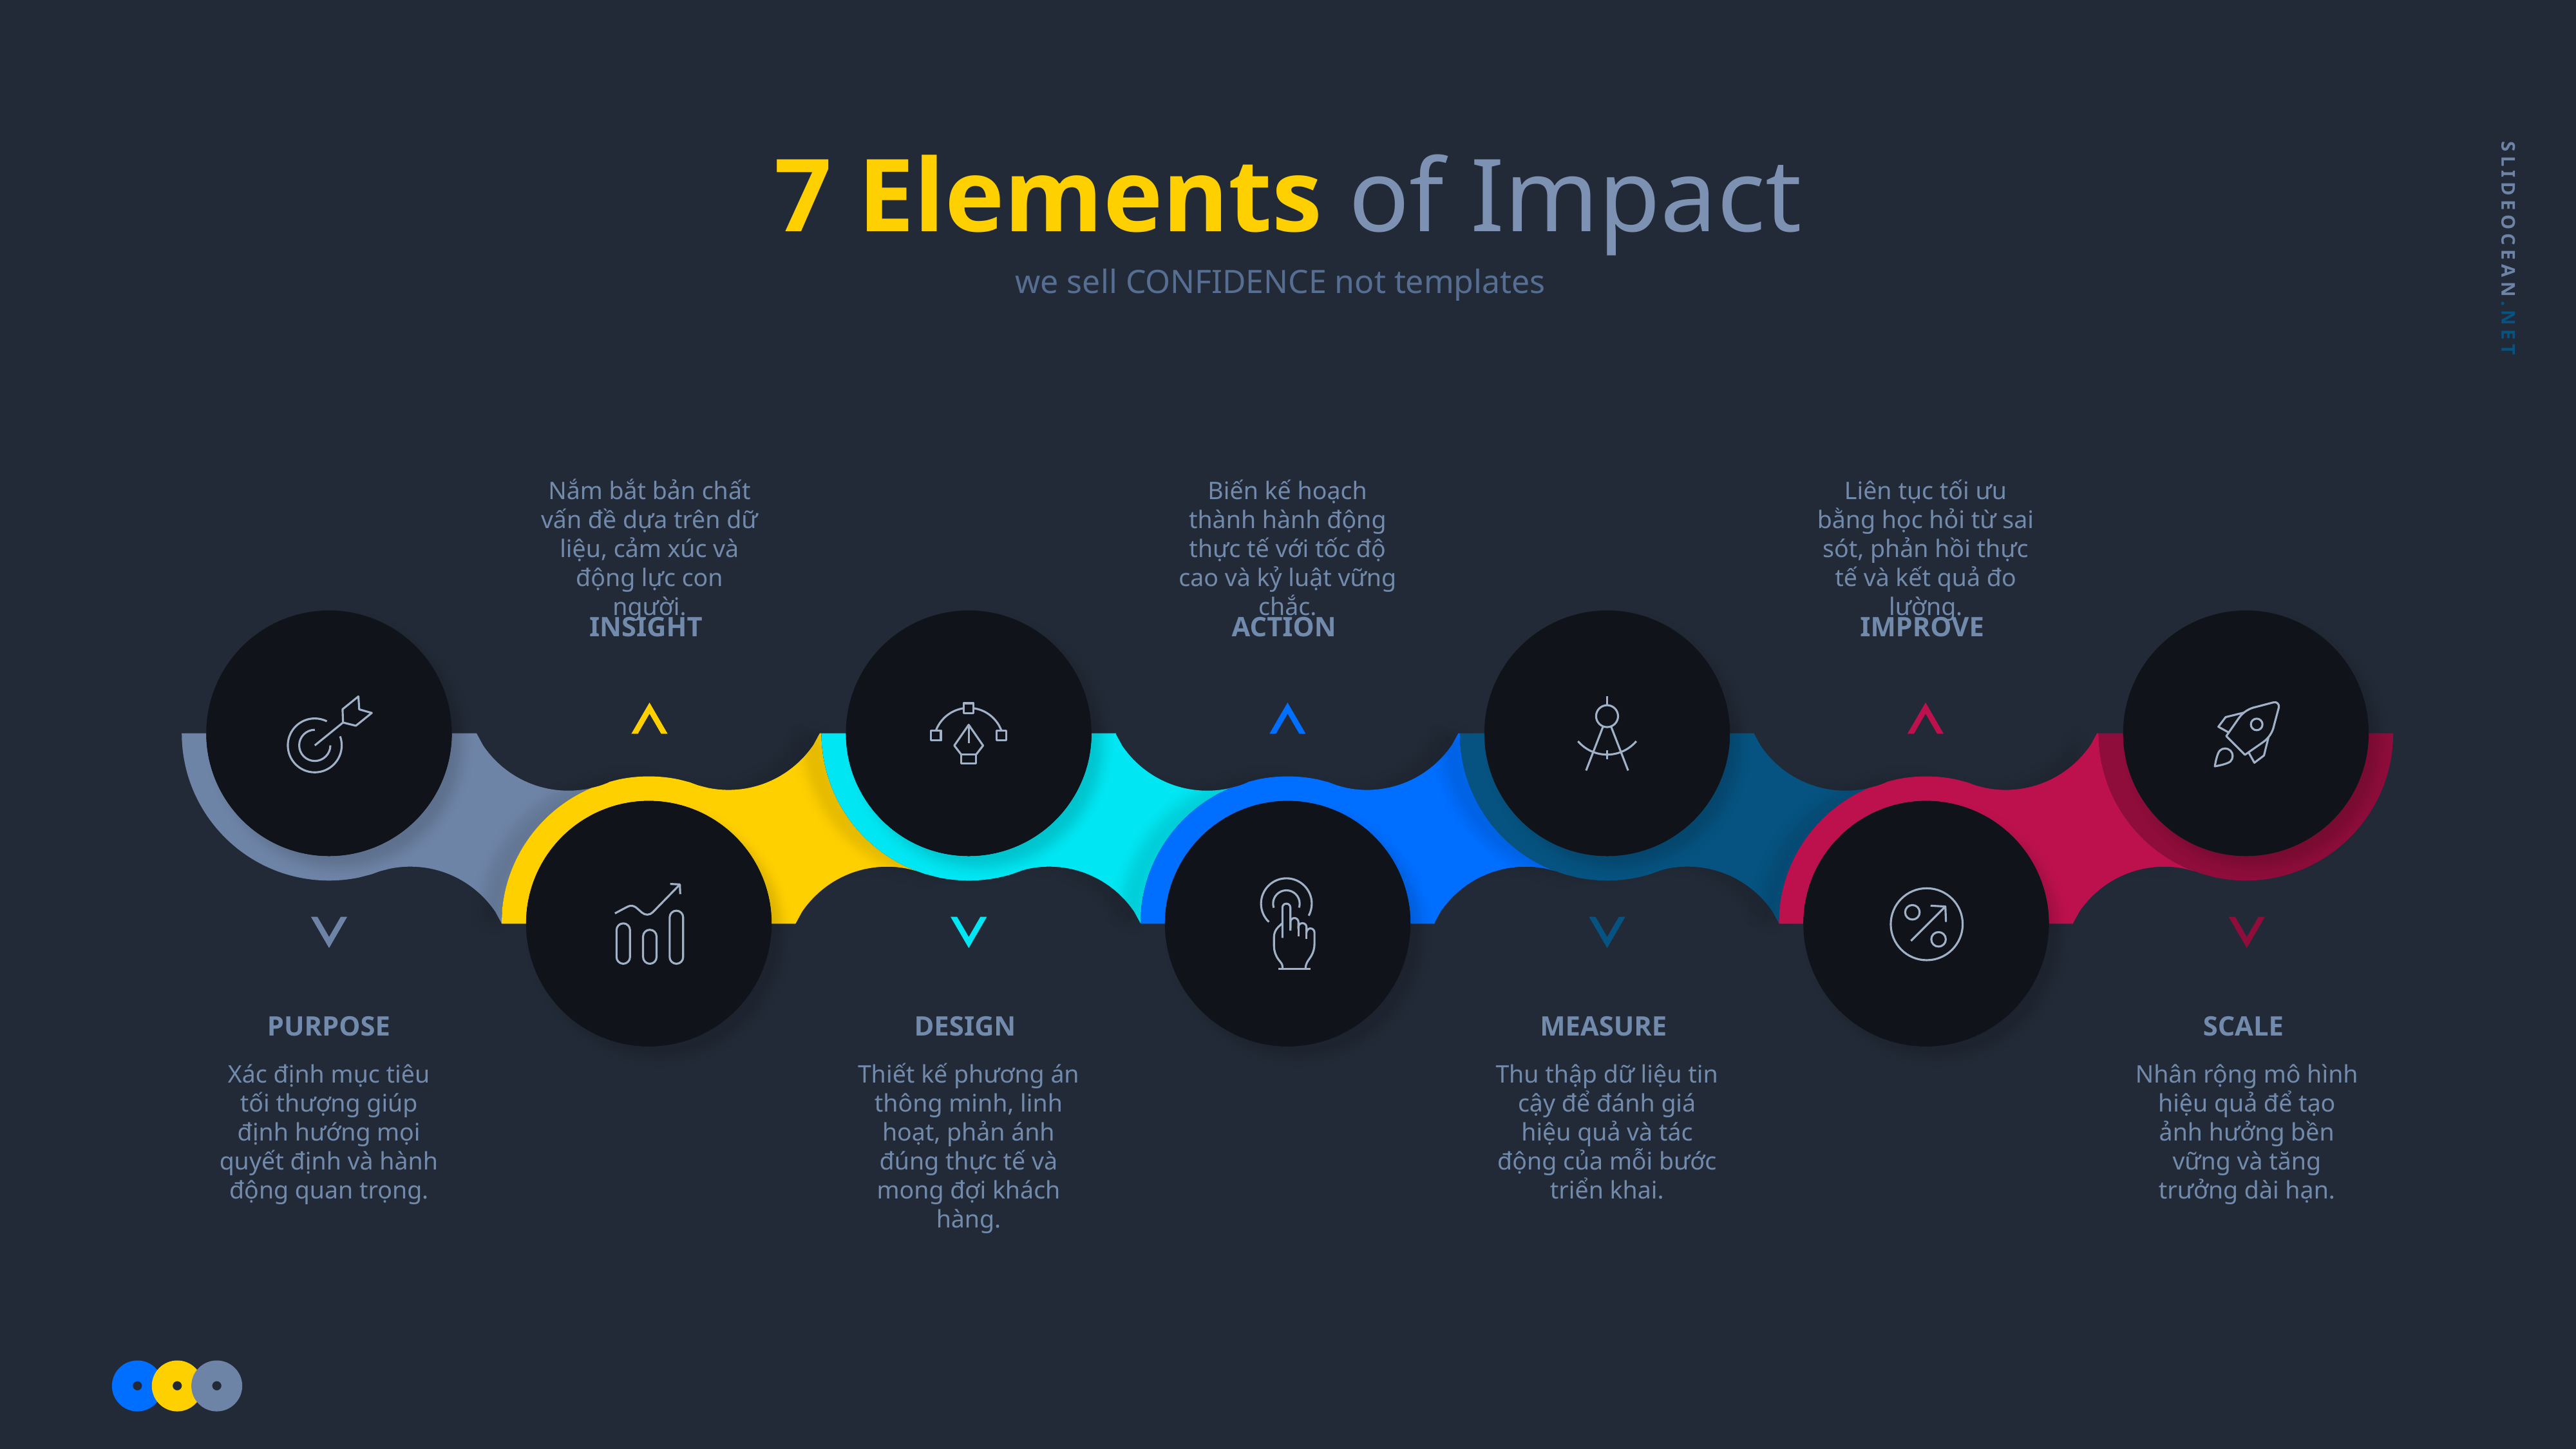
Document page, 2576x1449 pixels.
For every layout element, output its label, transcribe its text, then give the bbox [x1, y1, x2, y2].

text_box [1261, 878, 1315, 969]
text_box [1164, 470, 1411, 647]
text_box [949, 916, 989, 951]
text_box [1164, 800, 1412, 1048]
text_box [1906, 700, 1946, 735]
text_box [629, 700, 670, 735]
text_box [1139, 760, 1517, 925]
text_box [844, 609, 1093, 857]
text_box [931, 703, 1007, 741]
text_box [2098, 732, 2394, 882]
text_box [309, 916, 349, 951]
text_box [616, 923, 630, 964]
text_box [287, 696, 372, 773]
text_box [1890, 888, 1963, 960]
text_box [2218, 702, 2279, 763]
text_box [180, 732, 557, 895]
text_box [669, 911, 683, 964]
text_box [2226, 916, 2267, 951]
text_box [2122, 609, 2370, 857]
text_box [614, 884, 681, 915]
text_box [500, 761, 878, 925]
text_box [526, 470, 773, 647]
text_box 7 Elements of Impact [764, 126, 1812, 257]
text_box [954, 724, 983, 764]
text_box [845, 1003, 1092, 1210]
text_box [1459, 732, 1834, 895]
text_box [643, 929, 657, 964]
text_box [1802, 800, 2050, 1048]
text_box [1802, 470, 2049, 647]
text_box [820, 732, 1196, 895]
text_box [1587, 916, 1627, 951]
text_box [1777, 732, 2190, 925]
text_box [1484, 1003, 1730, 1181]
text_box [1267, 700, 1308, 735]
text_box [2123, 1003, 2371, 1181]
text_box [205, 609, 453, 857]
text_box [1483, 609, 1731, 857]
text_box we sell CONFIDENCE not templates [1005, 256, 1556, 305]
text_box [2215, 748, 2233, 766]
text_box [205, 1003, 453, 1210]
text_box [525, 800, 773, 1048]
text_box [1578, 696, 1636, 771]
